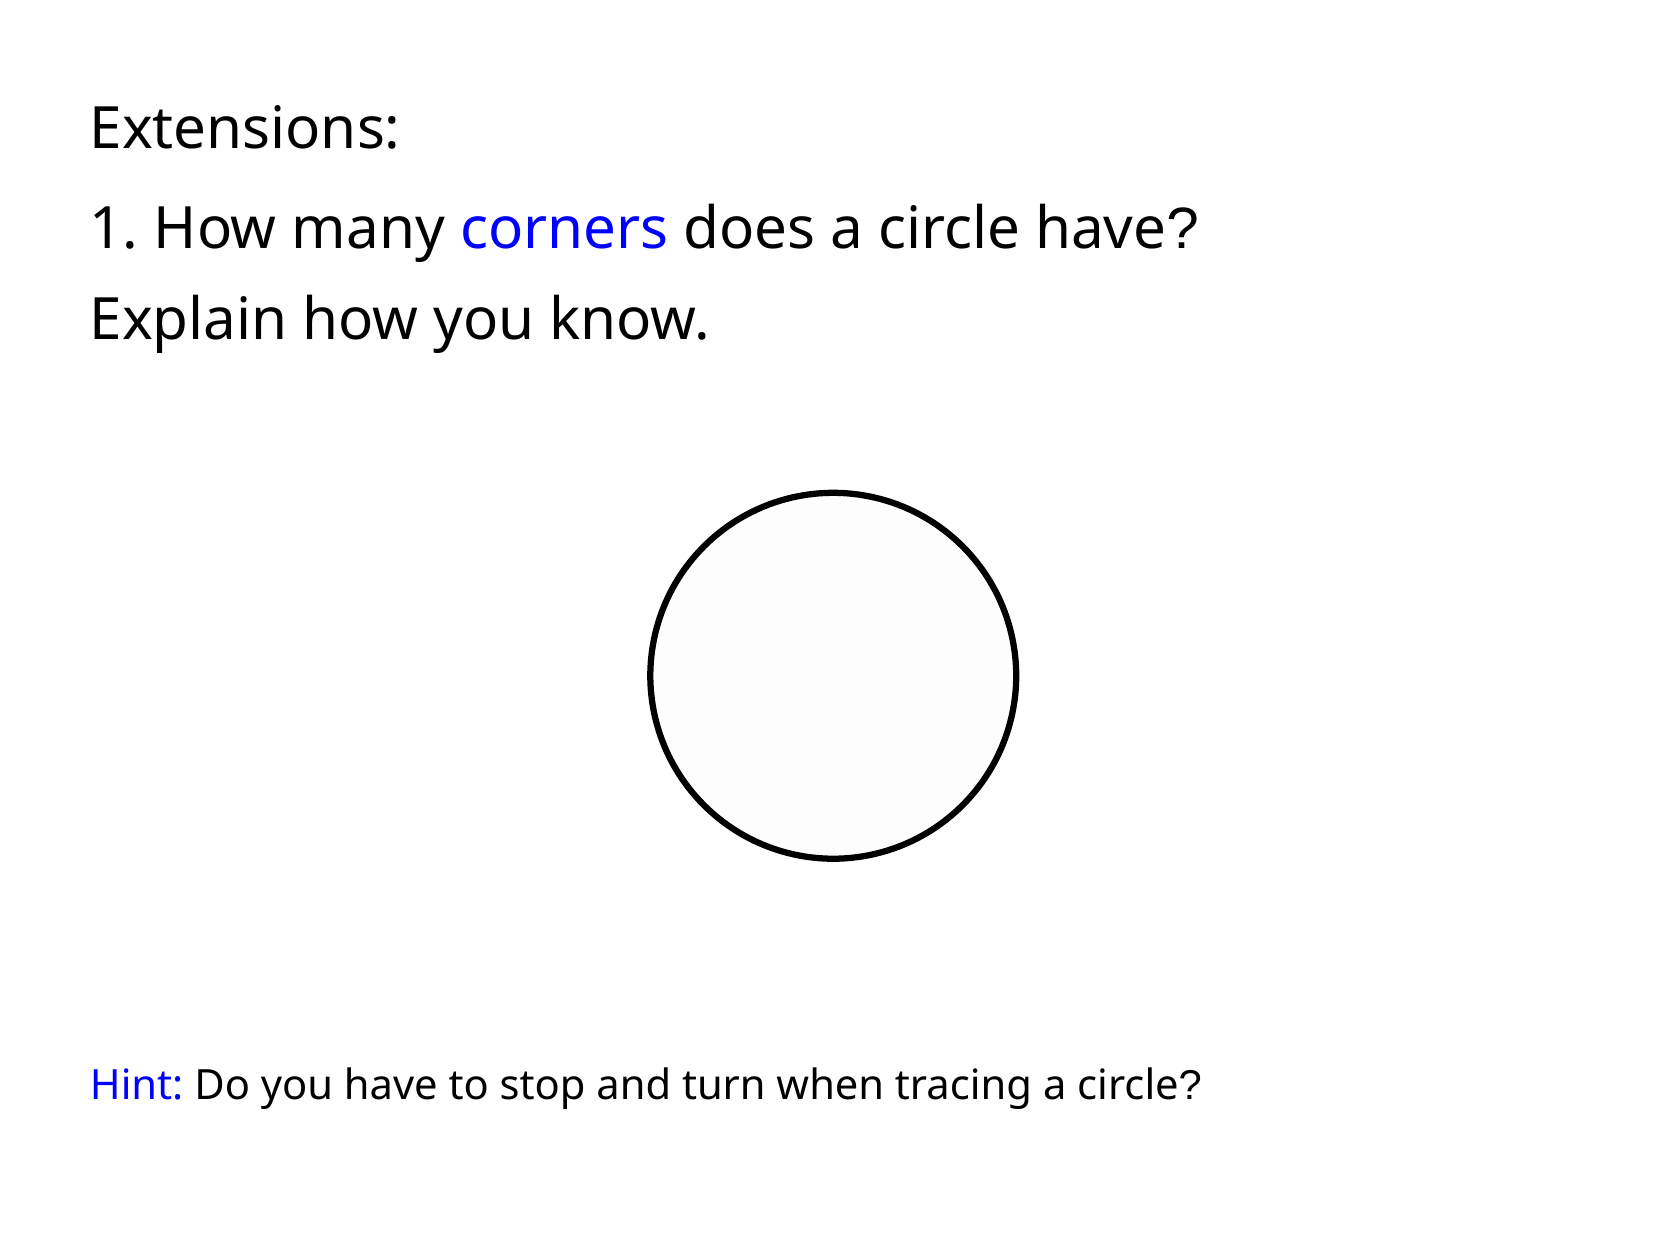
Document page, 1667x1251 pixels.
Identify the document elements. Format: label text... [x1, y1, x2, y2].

text_box [649, 491, 1018, 860]
text_box Hint: Do you have to stop and turn when tracing a circle? [74, 1050, 1667, 1115]
text_box Extensions: 1. How many corners does a circle have? Explain how you know. [74, 72, 1667, 359]
